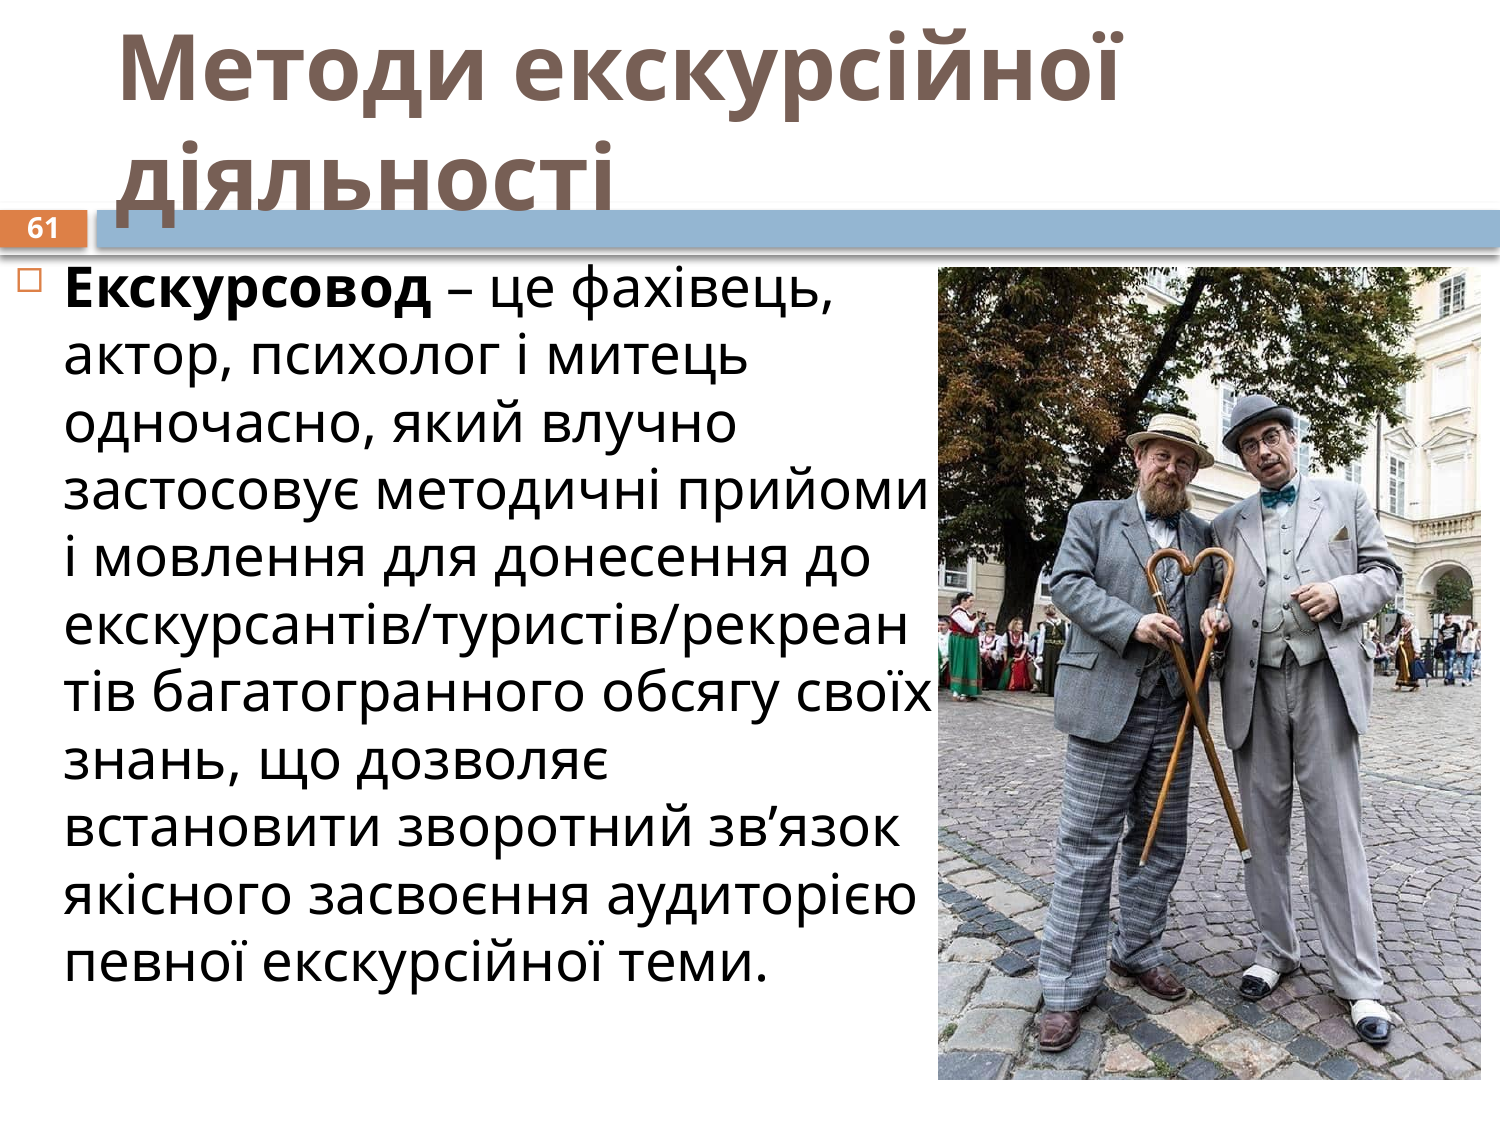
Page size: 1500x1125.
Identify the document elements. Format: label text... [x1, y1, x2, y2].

picture [938, 266, 1482, 1081]
title Методи екскурсійної діяльності [100, 37, 1438, 200]
list Екскурсовод – це фахівець, актор, психолог і митець одночасно, який влучно застосовує методичні прийоми і мовлення для донесення до екскурсантів/туристів/рекреантів багатогранного обсягу своїх знань, що дозволяє встановити зворотний зв’язок якісного засвоєння аудиторією певної екскурсійної теми. [0, 243, 951, 1125]
slide_number 61 [0, 208, 88, 243]
